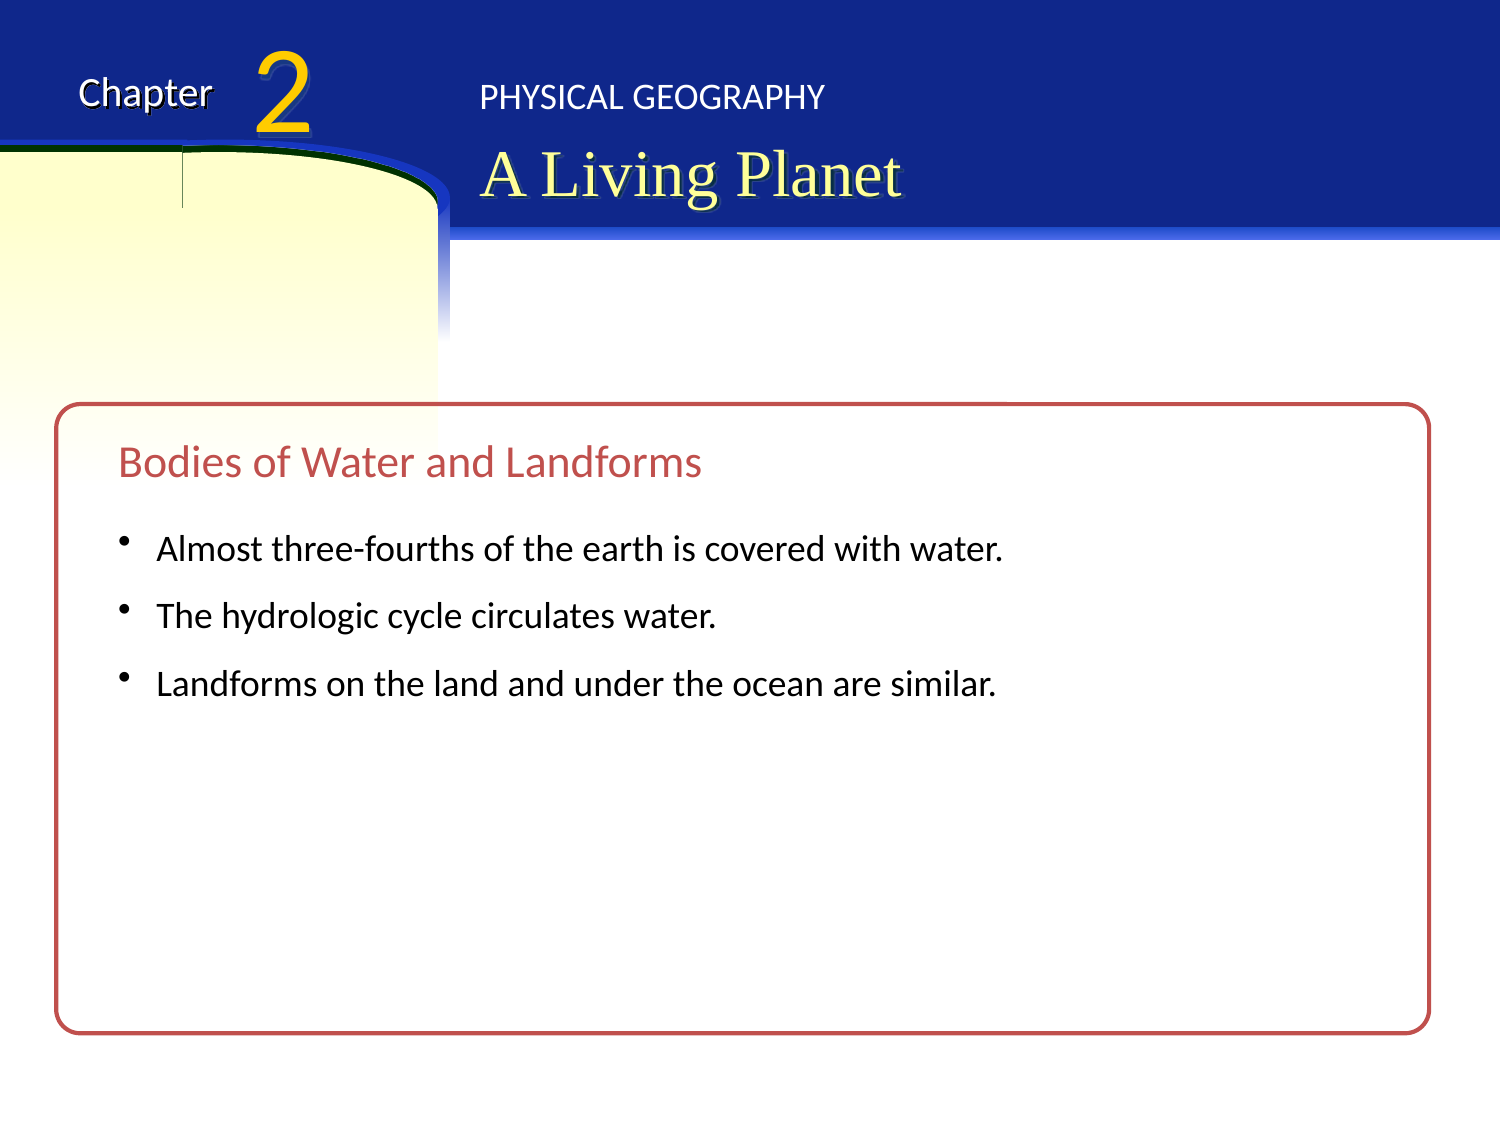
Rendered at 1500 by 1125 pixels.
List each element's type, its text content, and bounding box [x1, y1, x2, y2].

text_box [409, 0, 1500, 227]
text_box [438, 286, 450, 342]
text_box [56, 404, 1430, 1034]
text_box PHYSICAL GEOGRAPHY [464, 64, 1306, 122]
text_box A Living Planet [464, 122, 1405, 218]
text_box 2 [208, 0, 409, 138]
text_box Chapter [63, 57, 208, 123]
text_box Bodies of Water and Landforms [103, 424, 1381, 493]
text_box [454, 227, 1500, 240]
text_box [0, 287, 438, 488]
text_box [0, 139, 451, 279]
text_box Almost three-fourths of the earth is covered with water. The hydrologic cycle circulates water. Landforms on the land and under the ocean are similar. [103, 493, 1416, 756]
text_box [0, 0, 208, 138]
